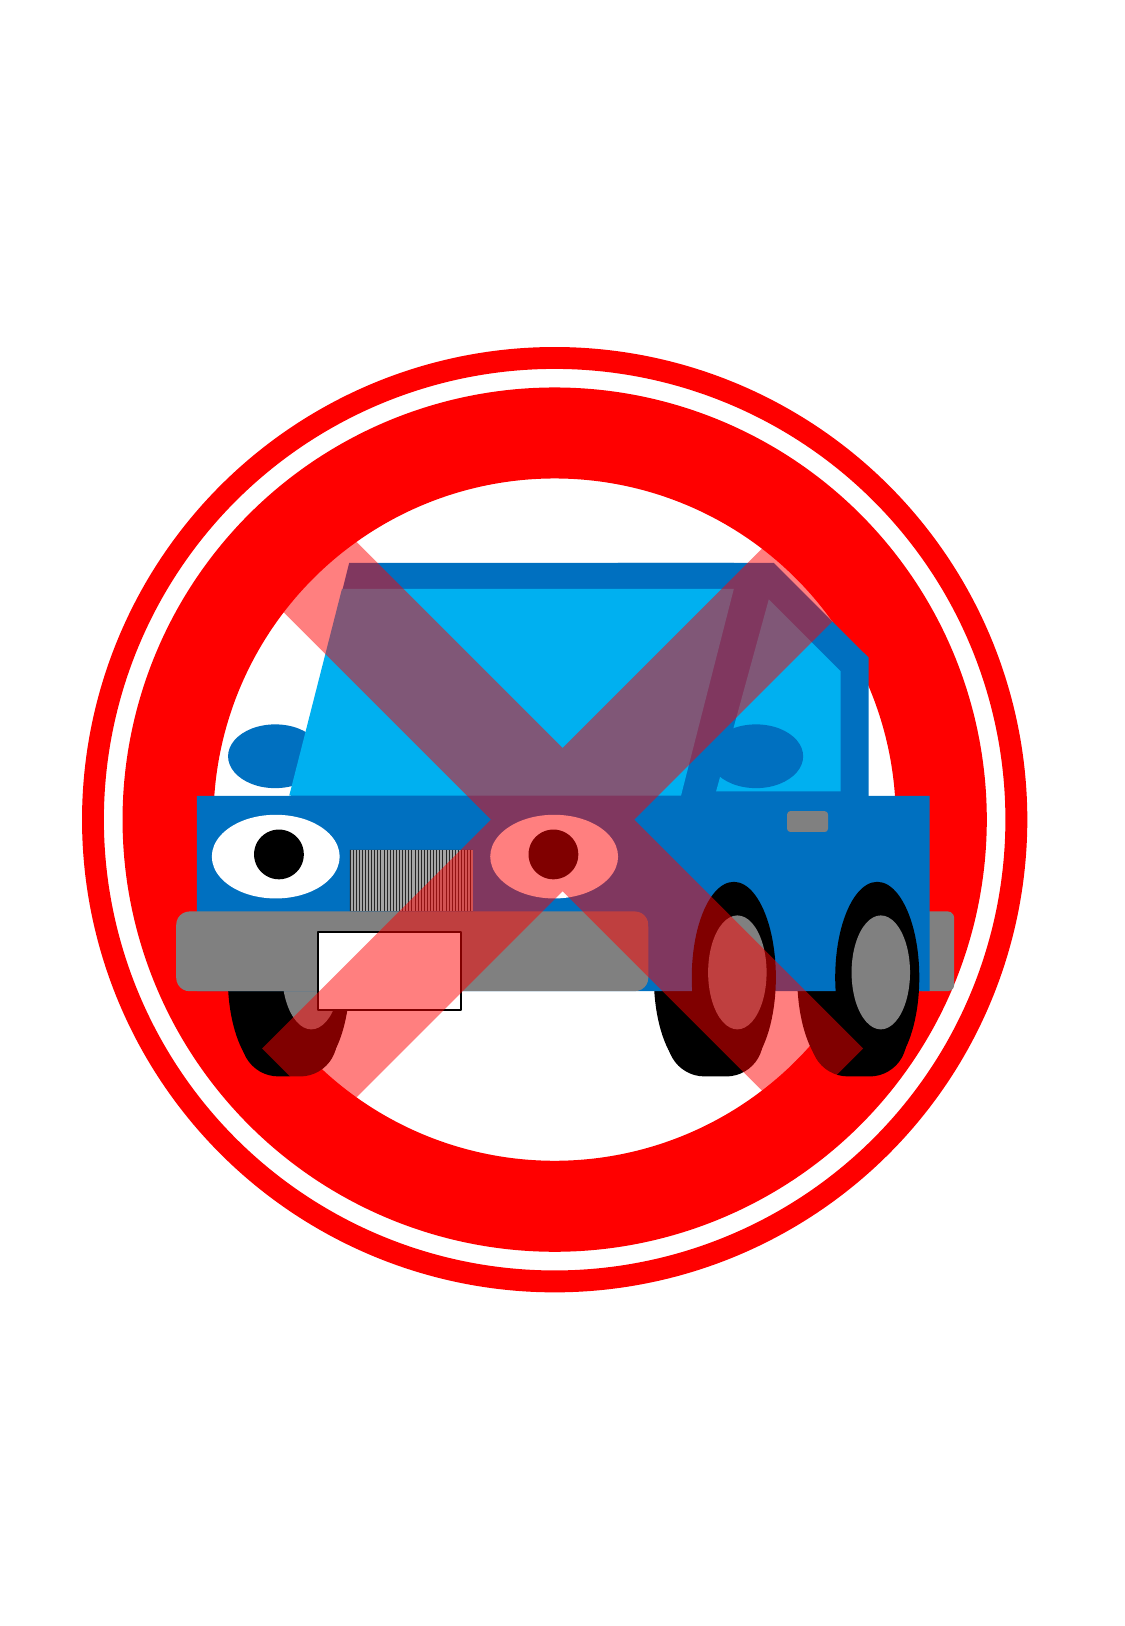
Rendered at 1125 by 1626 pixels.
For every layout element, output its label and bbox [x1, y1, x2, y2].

text_box [53, 310, 1073, 1330]
